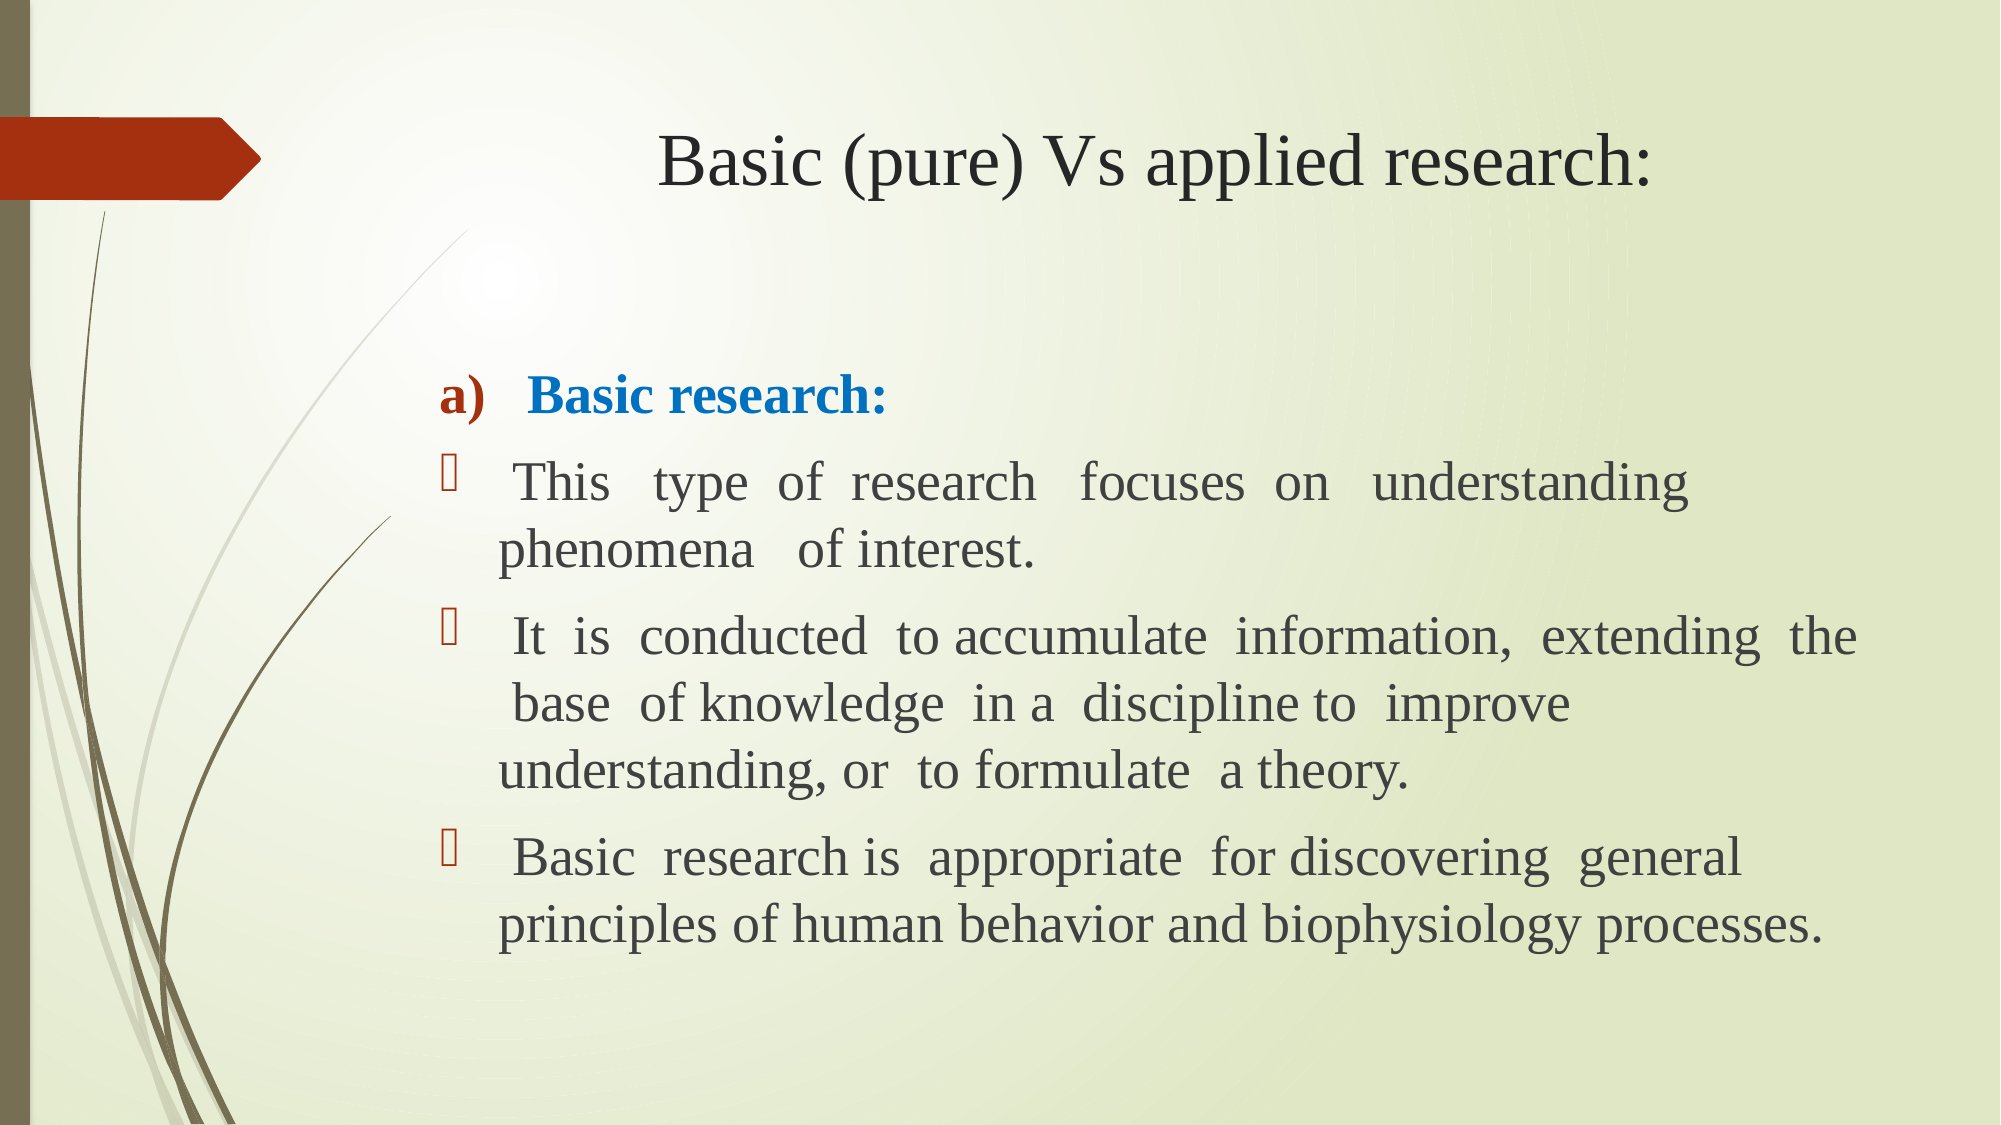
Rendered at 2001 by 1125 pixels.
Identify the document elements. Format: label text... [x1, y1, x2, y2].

title Basic (pure) Vs applied research: [425, 102, 1888, 313]
list Basic research: This type of research focuses on understanding phenomena of interest. It is conducted to accumulate information, extending the base of knowledge in a discipline to improve understanding, or to formulate a theory. Basic research is appropriate for discovering general principles of human behavior and biophysiology processes. [424, 350, 1888, 970]
